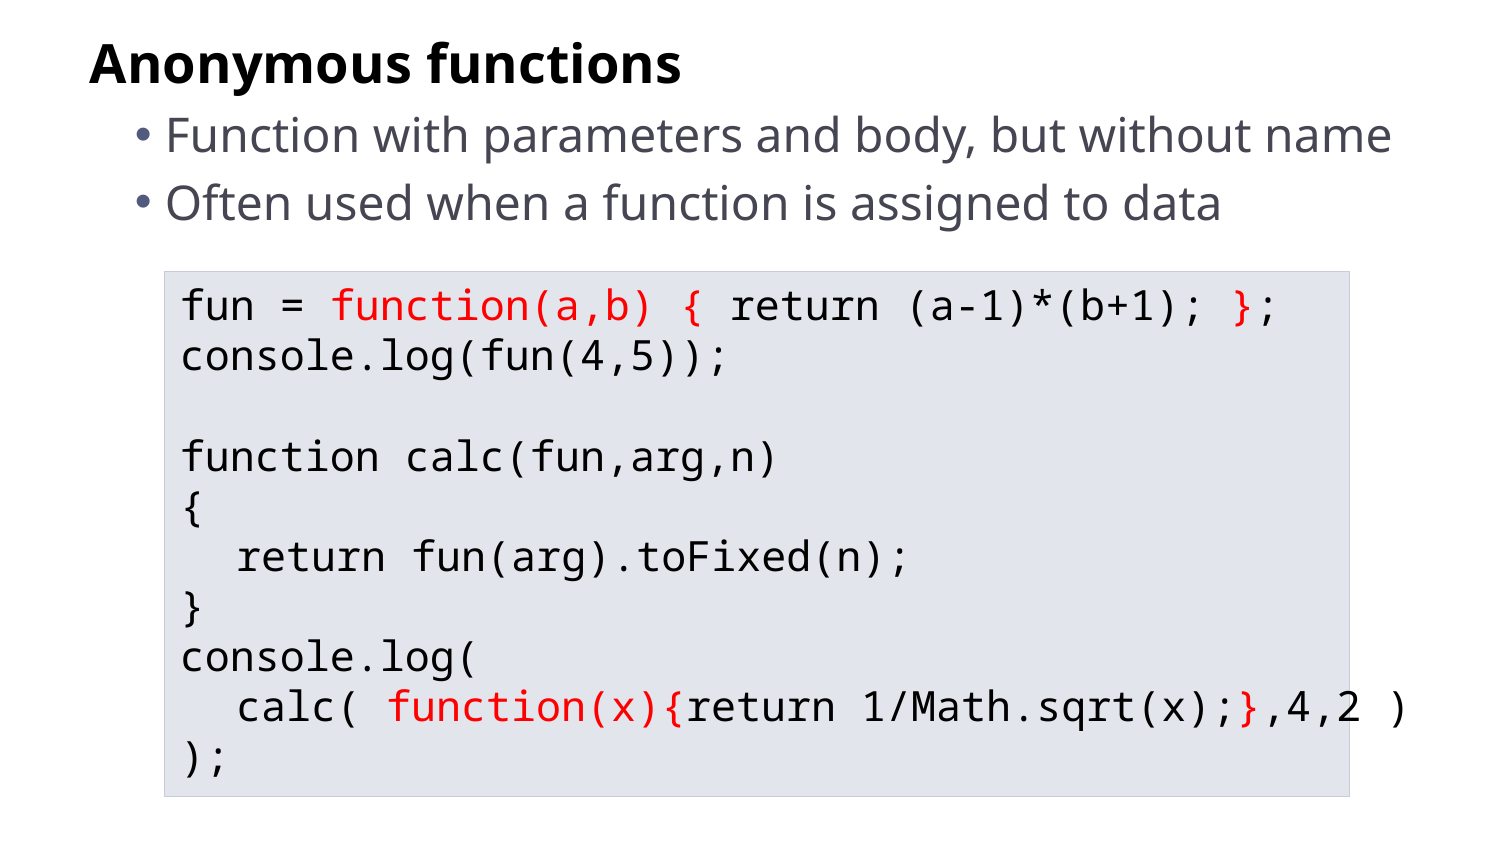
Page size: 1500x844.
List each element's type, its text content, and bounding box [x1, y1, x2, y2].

text_box fun = function(a,b) { return (a-1)*(b+1); }; console.log(fun(4,5)); function calc(fun,arg,n) { return fun(arg).toFixed(n); } console.log( calc( function(x){return 1/Math.sqrt(x);},4,2 ) ); [164, 271, 1350, 797]
list Anonymous functions Function with parameters and body, but without name Often used when a function is assigned to data [75, 21, 1475, 835]
